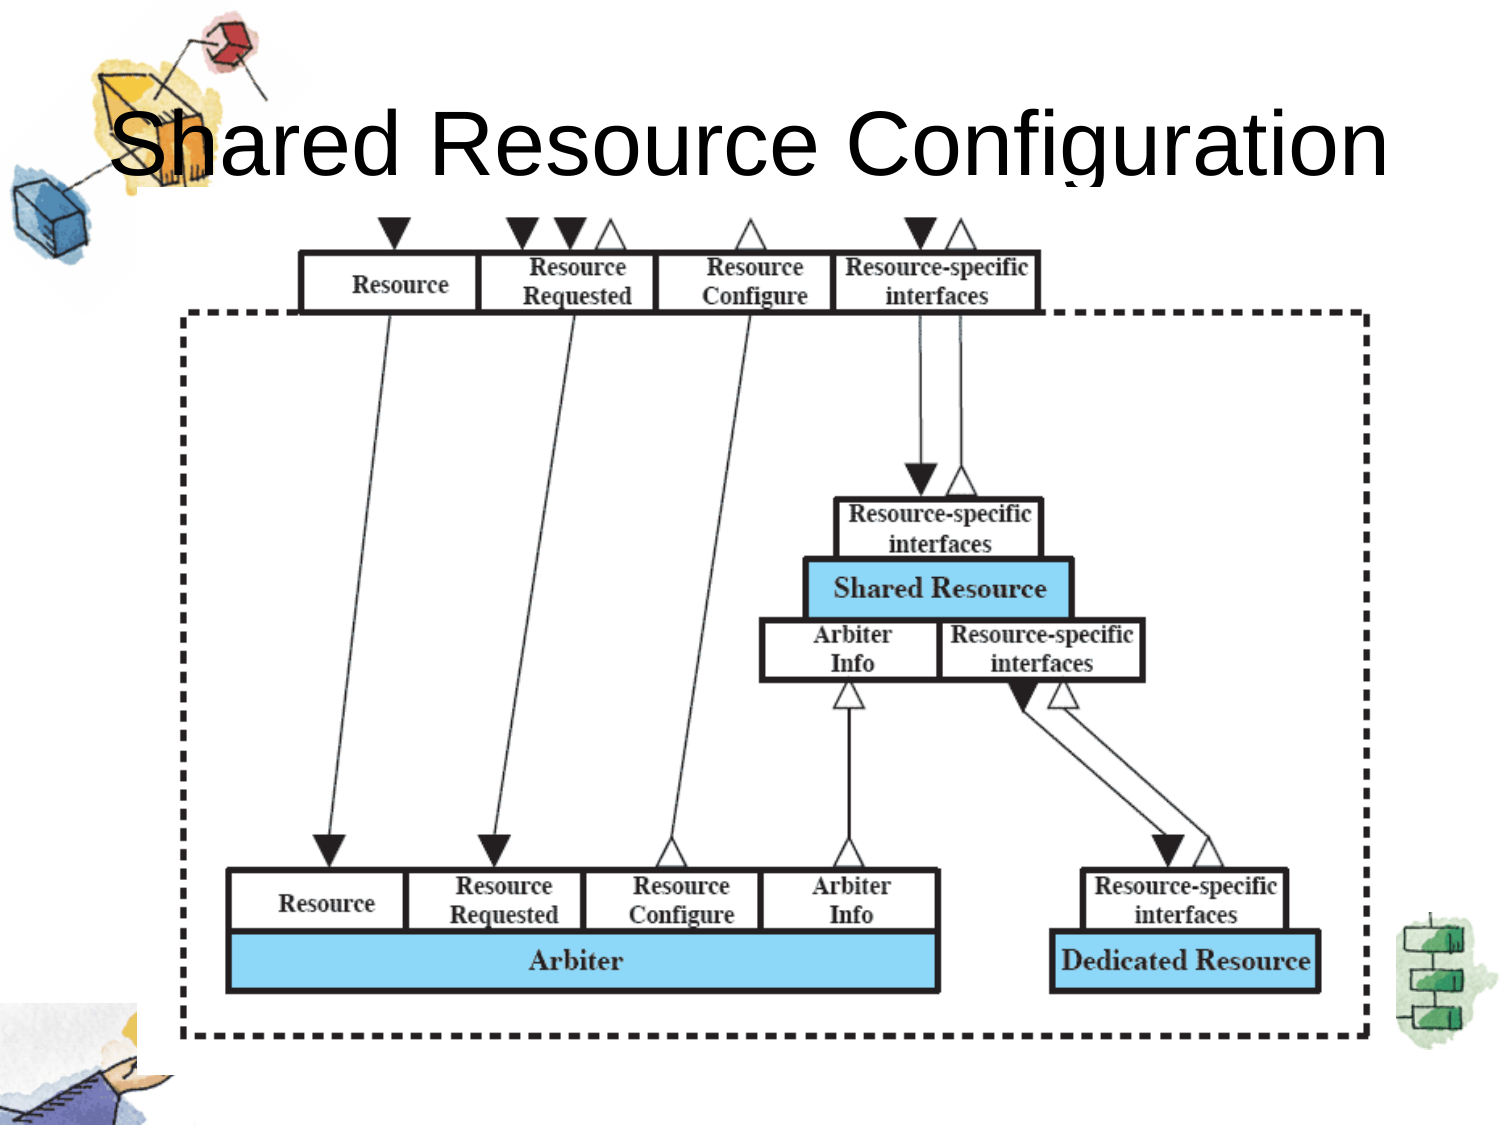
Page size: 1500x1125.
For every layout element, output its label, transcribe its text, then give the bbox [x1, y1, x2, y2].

picture [114, 0, 274, 44]
picture [0, 1003, 196, 1125]
picture [0, 85, 137, 316]
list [137, 187, 1396, 1076]
picture [1396, 912, 1500, 1050]
title Shared Resource Configuration [74, 44, 1426, 233]
